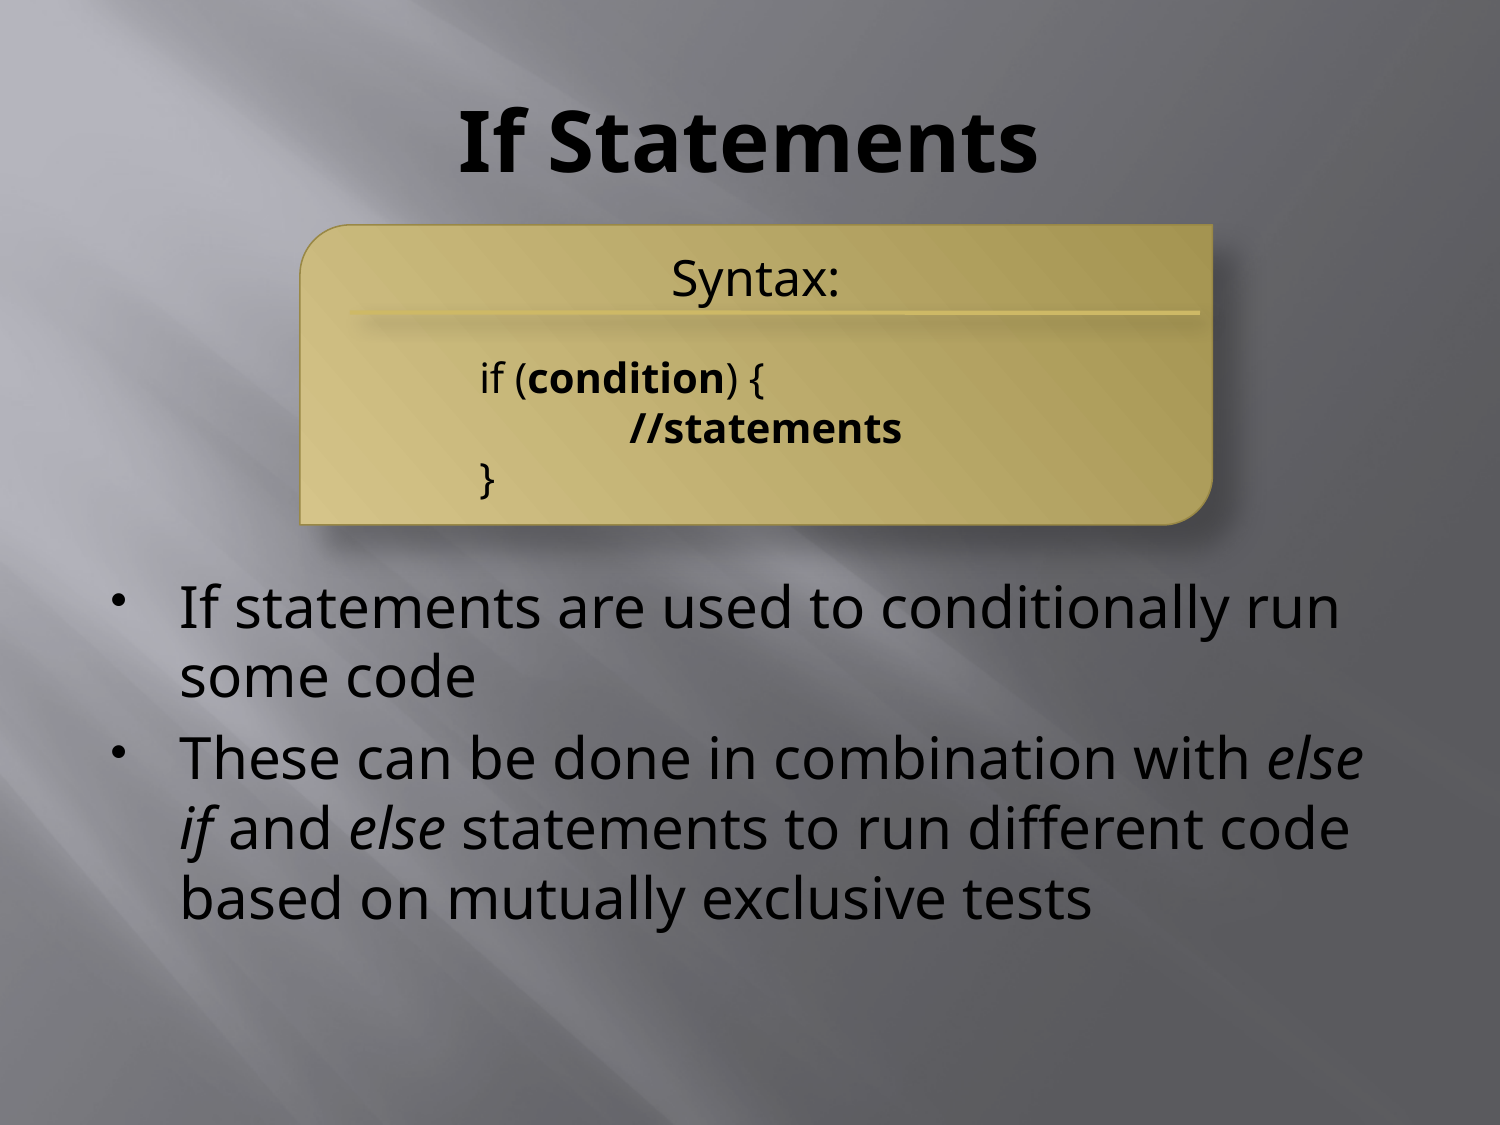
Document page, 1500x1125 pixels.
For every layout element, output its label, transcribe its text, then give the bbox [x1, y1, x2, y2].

title If Statements [75, 45, 1425, 233]
text_box Syntax: if (condition) { //statements } [299, 224, 1214, 526]
list If statements are used to conditionally run some code These can be done in combination with else if and else statements to run different code based on mutually exclusive tests [75, 562, 1425, 1035]
